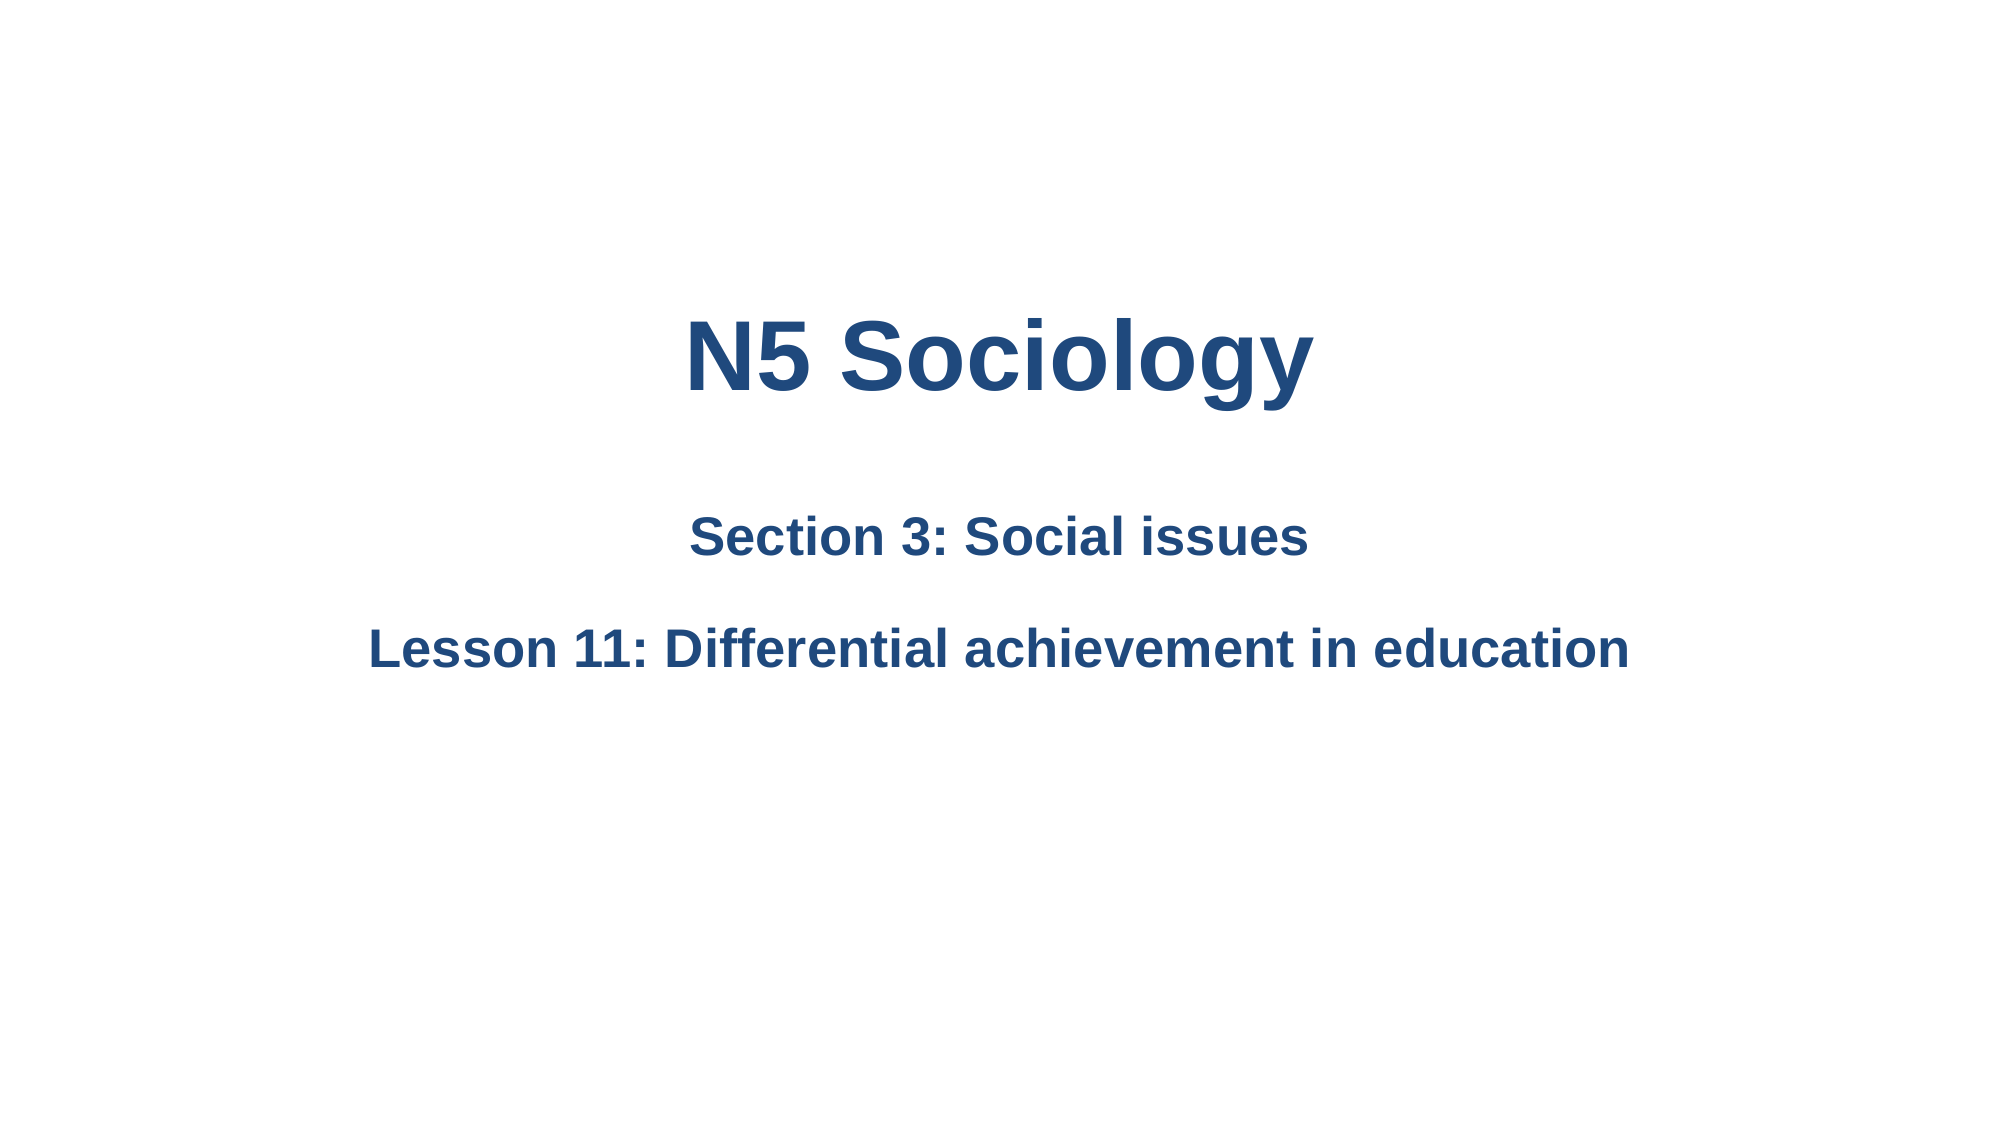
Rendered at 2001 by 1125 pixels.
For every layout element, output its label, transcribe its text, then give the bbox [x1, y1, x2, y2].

title N5 Sociology Section 3: Social issues Lesson 11: Differential achievement in education [249, 292, 1750, 892]
